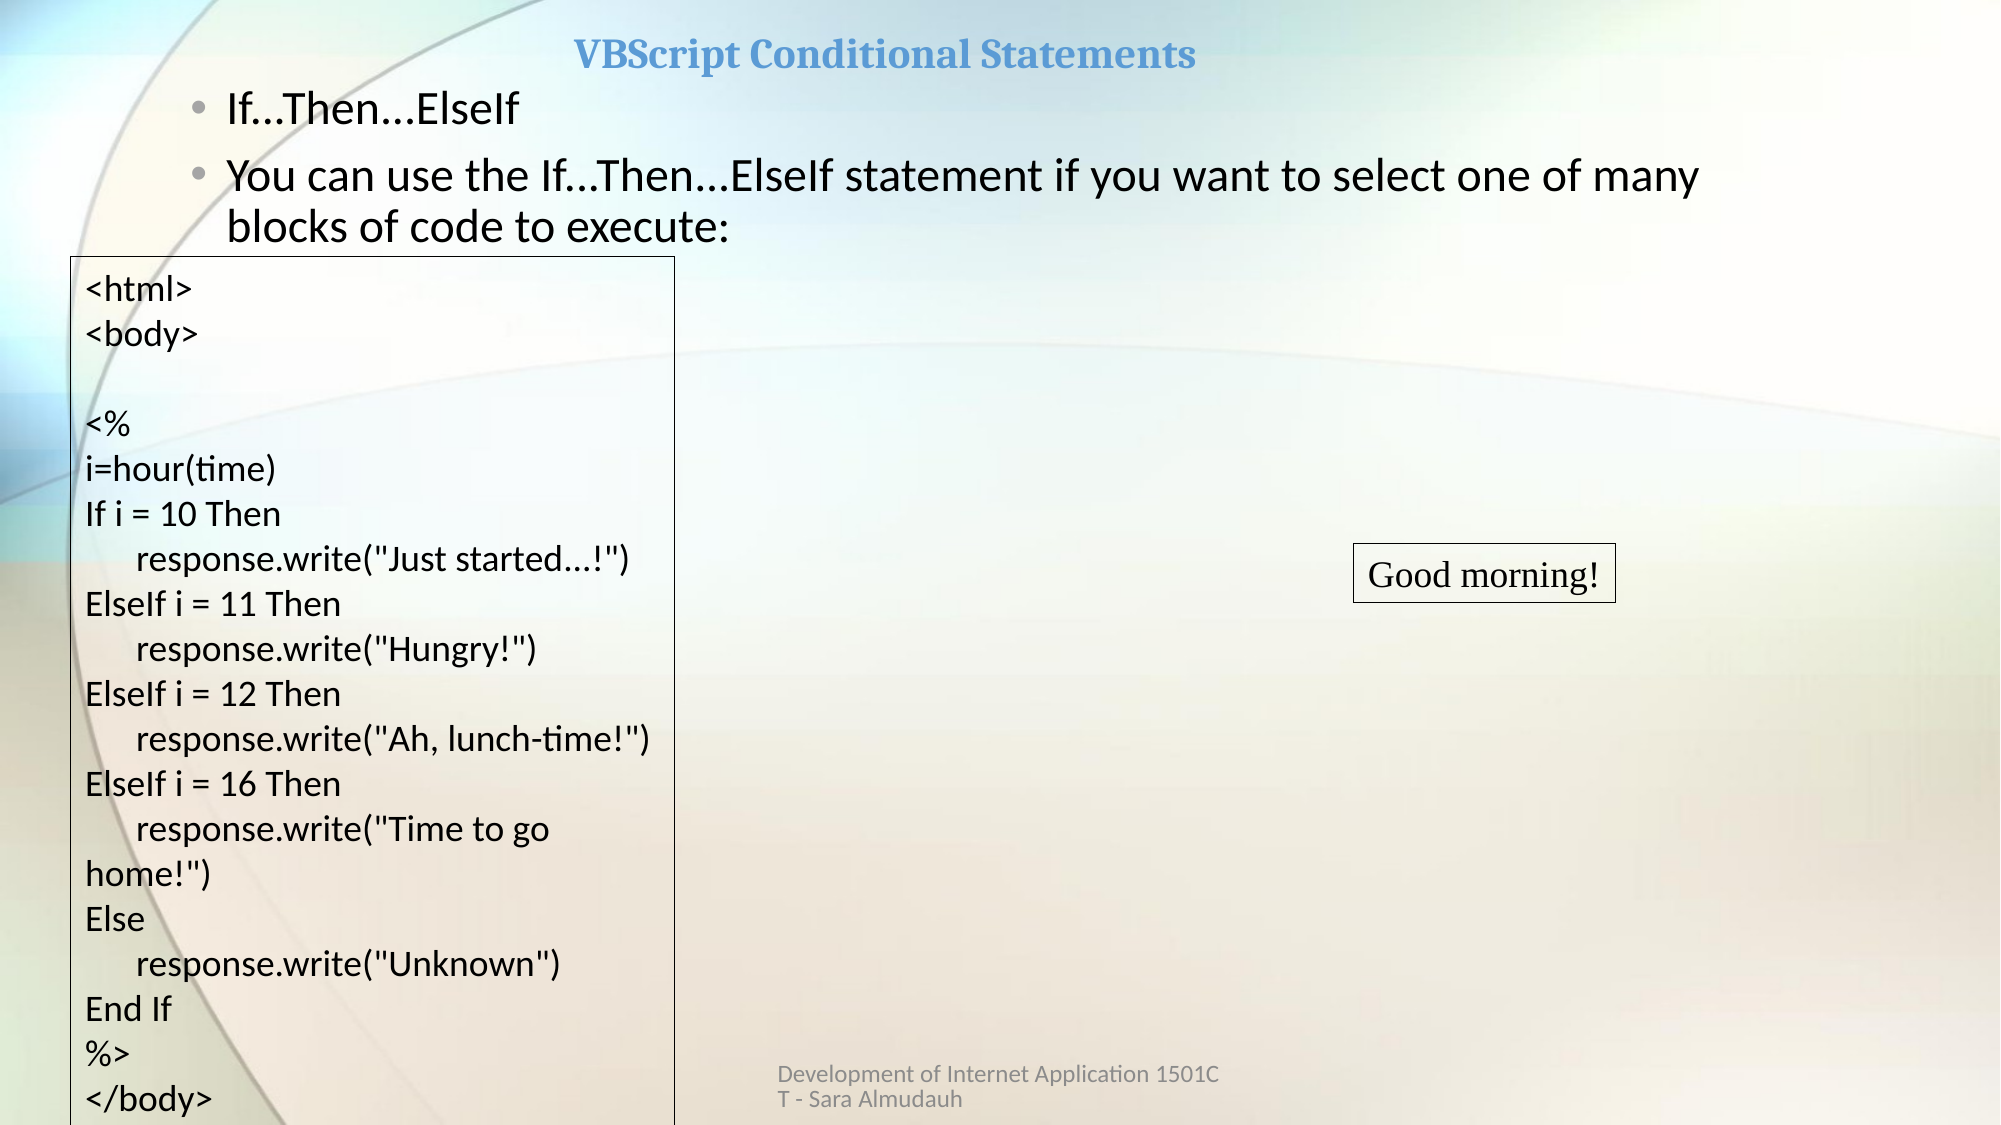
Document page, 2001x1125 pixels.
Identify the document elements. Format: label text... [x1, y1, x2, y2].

picture [0, 0, 2001, 1125]
text_box Good morning! [1353, 543, 1616, 603]
title VBScript Conditional Statements [559, 17, 2000, 136]
footer Development of Internet Application 1501CT - Sara Almudauh [762, 1042, 1238, 1103]
list If...Then...ElseIf You can use the If...Then...ElseIf statement if you want to select one of many blocks of code to execute: [175, 75, 1782, 262]
text_box <html> <body> <% i=hour(time) If i = 10 Then response.write("Just started...!") ElseIf i = 11 Then response.write("Hungry!") ElseIf i = 12 Then response.write("Ah, lunch-time!") ElseIf i = 16 Then response.write("Time to go home!") Else response.write("Unknown") End If %> </body> </html> [70, 256, 675, 1125]
